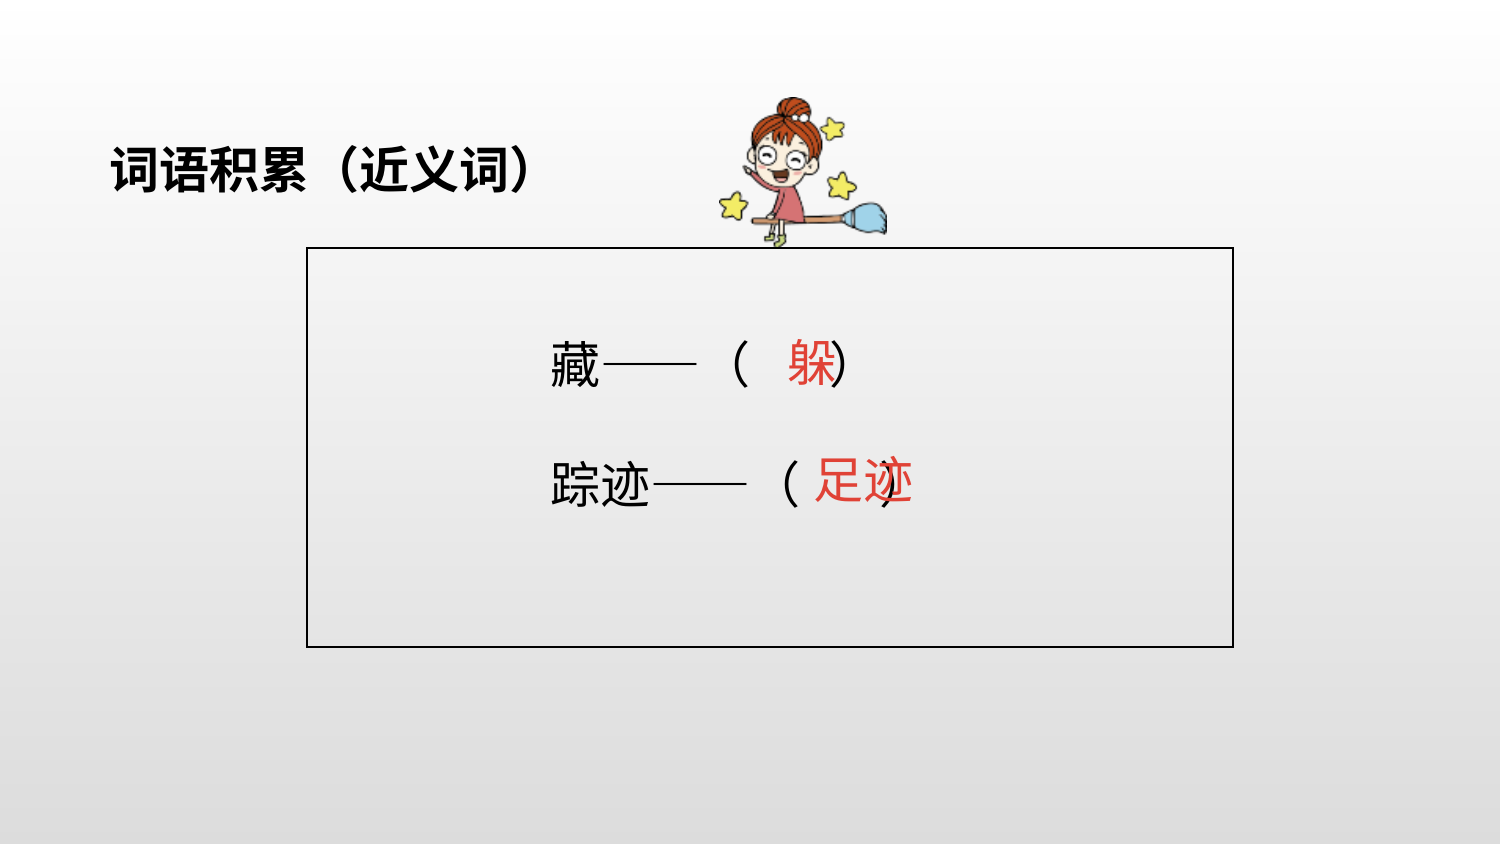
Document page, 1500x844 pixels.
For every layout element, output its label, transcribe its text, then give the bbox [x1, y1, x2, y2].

text_box 词语积累（近义词） [98, 133, 571, 205]
picture [719, 97, 887, 249]
text_box [306, 247, 1234, 648]
